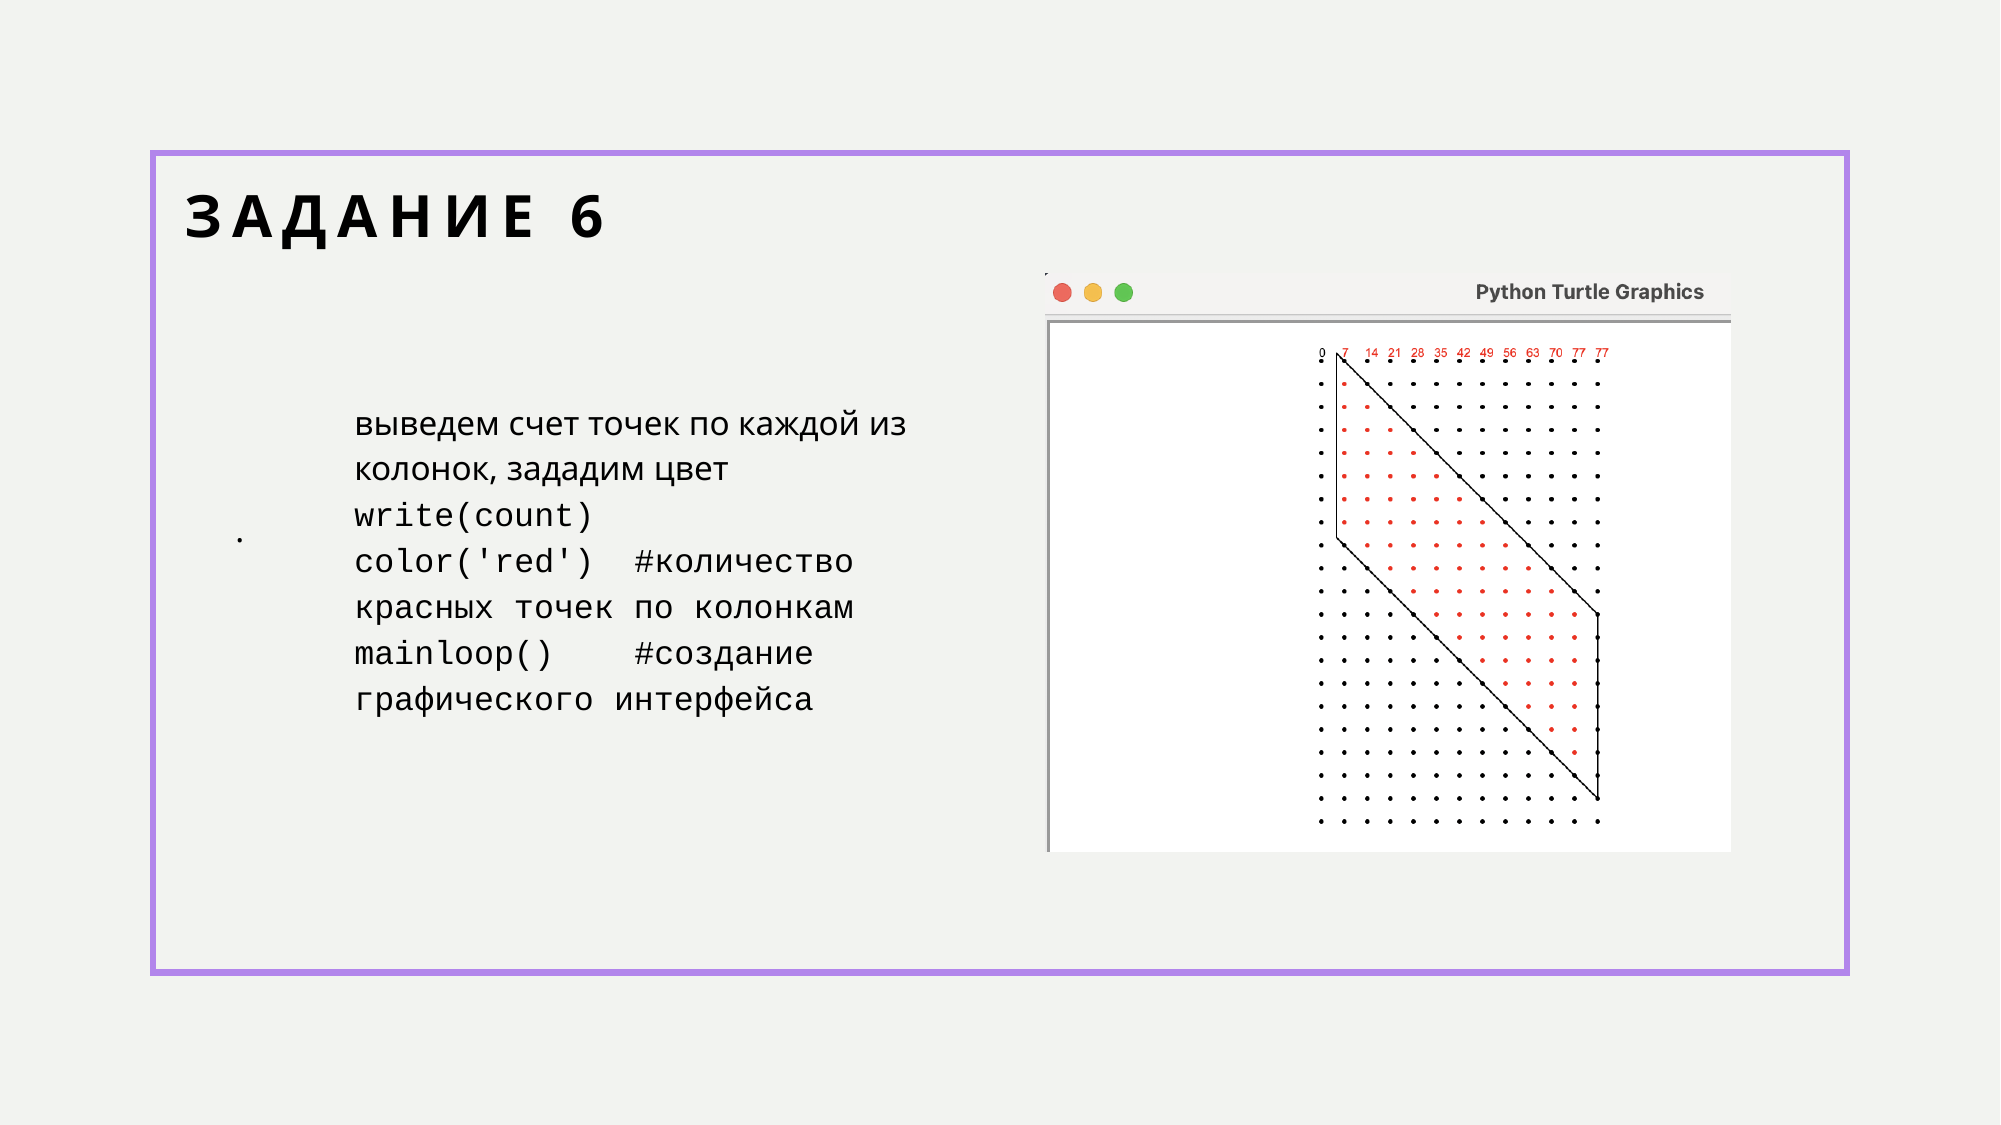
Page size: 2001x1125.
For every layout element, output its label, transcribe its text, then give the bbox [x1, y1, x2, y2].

title Задание 6 [169, 80, 1642, 257]
text_box . [220, 502, 339, 557]
picture [1045, 272, 1731, 852]
text_box выведем счет точек по каждой из колонок, зададим цвет write(count) color('red') #количество красных точек по колонкам mainloop() #создание графического интерфейса [339, 388, 955, 725]
